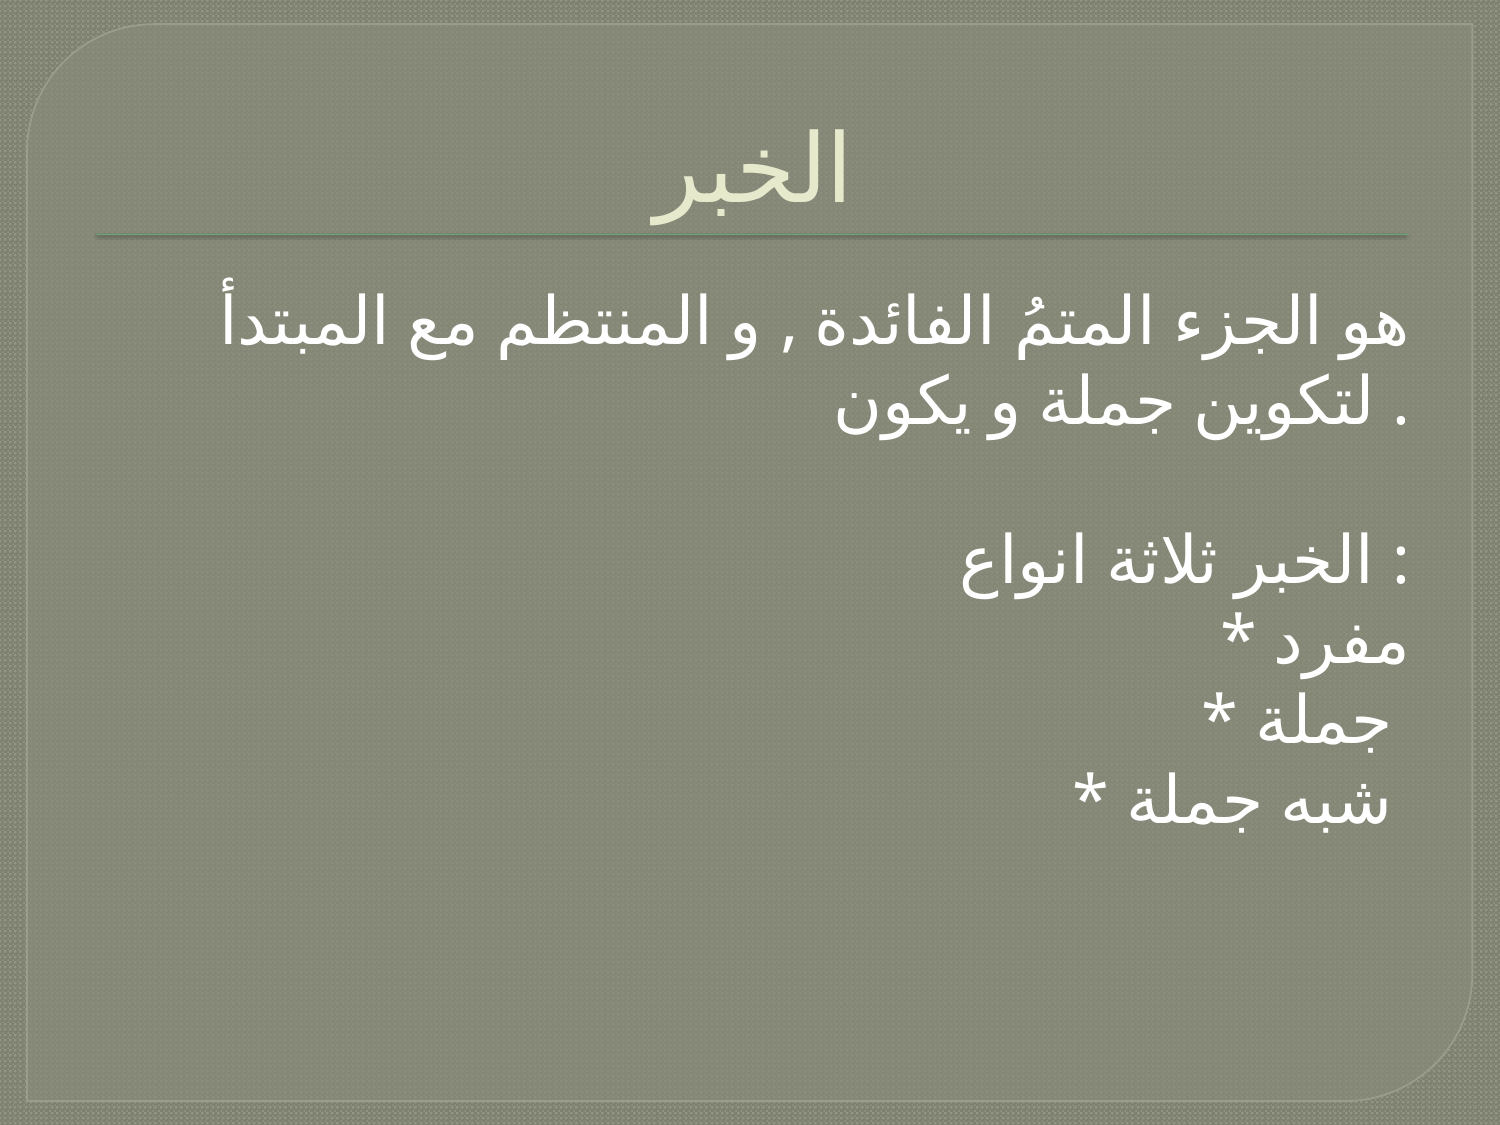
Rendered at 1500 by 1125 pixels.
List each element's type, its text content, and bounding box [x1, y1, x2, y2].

list هو الجزء المتمُ الفائدة , و المنتظم مع المبتدأ لتكوين جملة و يكون . الخبر ثلاثة انواع : * مفرد * جملة * شبه جملة [75, 270, 1425, 1013]
title الخبر [75, 41, 1425, 230]
